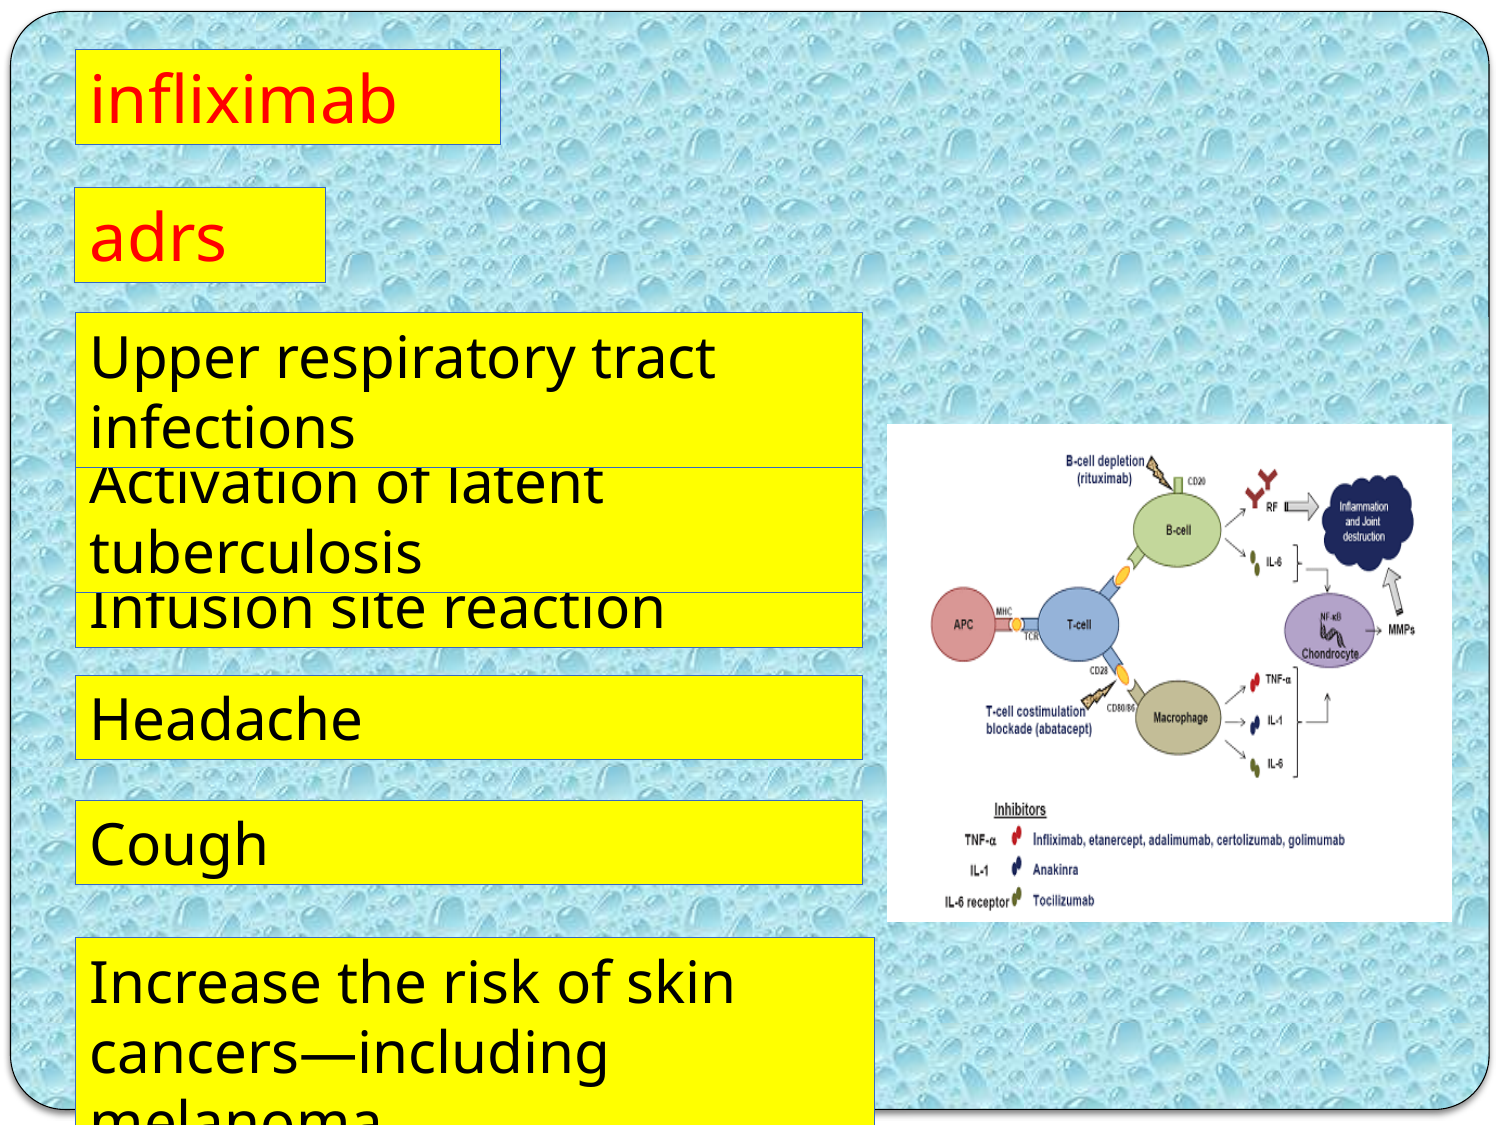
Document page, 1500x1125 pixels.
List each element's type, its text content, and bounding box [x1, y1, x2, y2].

text_box Upper respiratory tract infections [75, 312, 863, 468]
picture [12, 12, 1488, 1108]
text_box Activation of latent tuberculosis [75, 468, 863, 593]
text_box Infusion site reaction [75, 593, 863, 648]
text_box Cough [75, 800, 863, 885]
text_box Increase the risk of skin cancers—including melanoma [75, 937, 875, 1125]
text_box adrs [74, 187, 326, 283]
text_box infliximab [75, 49, 501, 145]
text_box Headache [75, 675, 863, 760]
